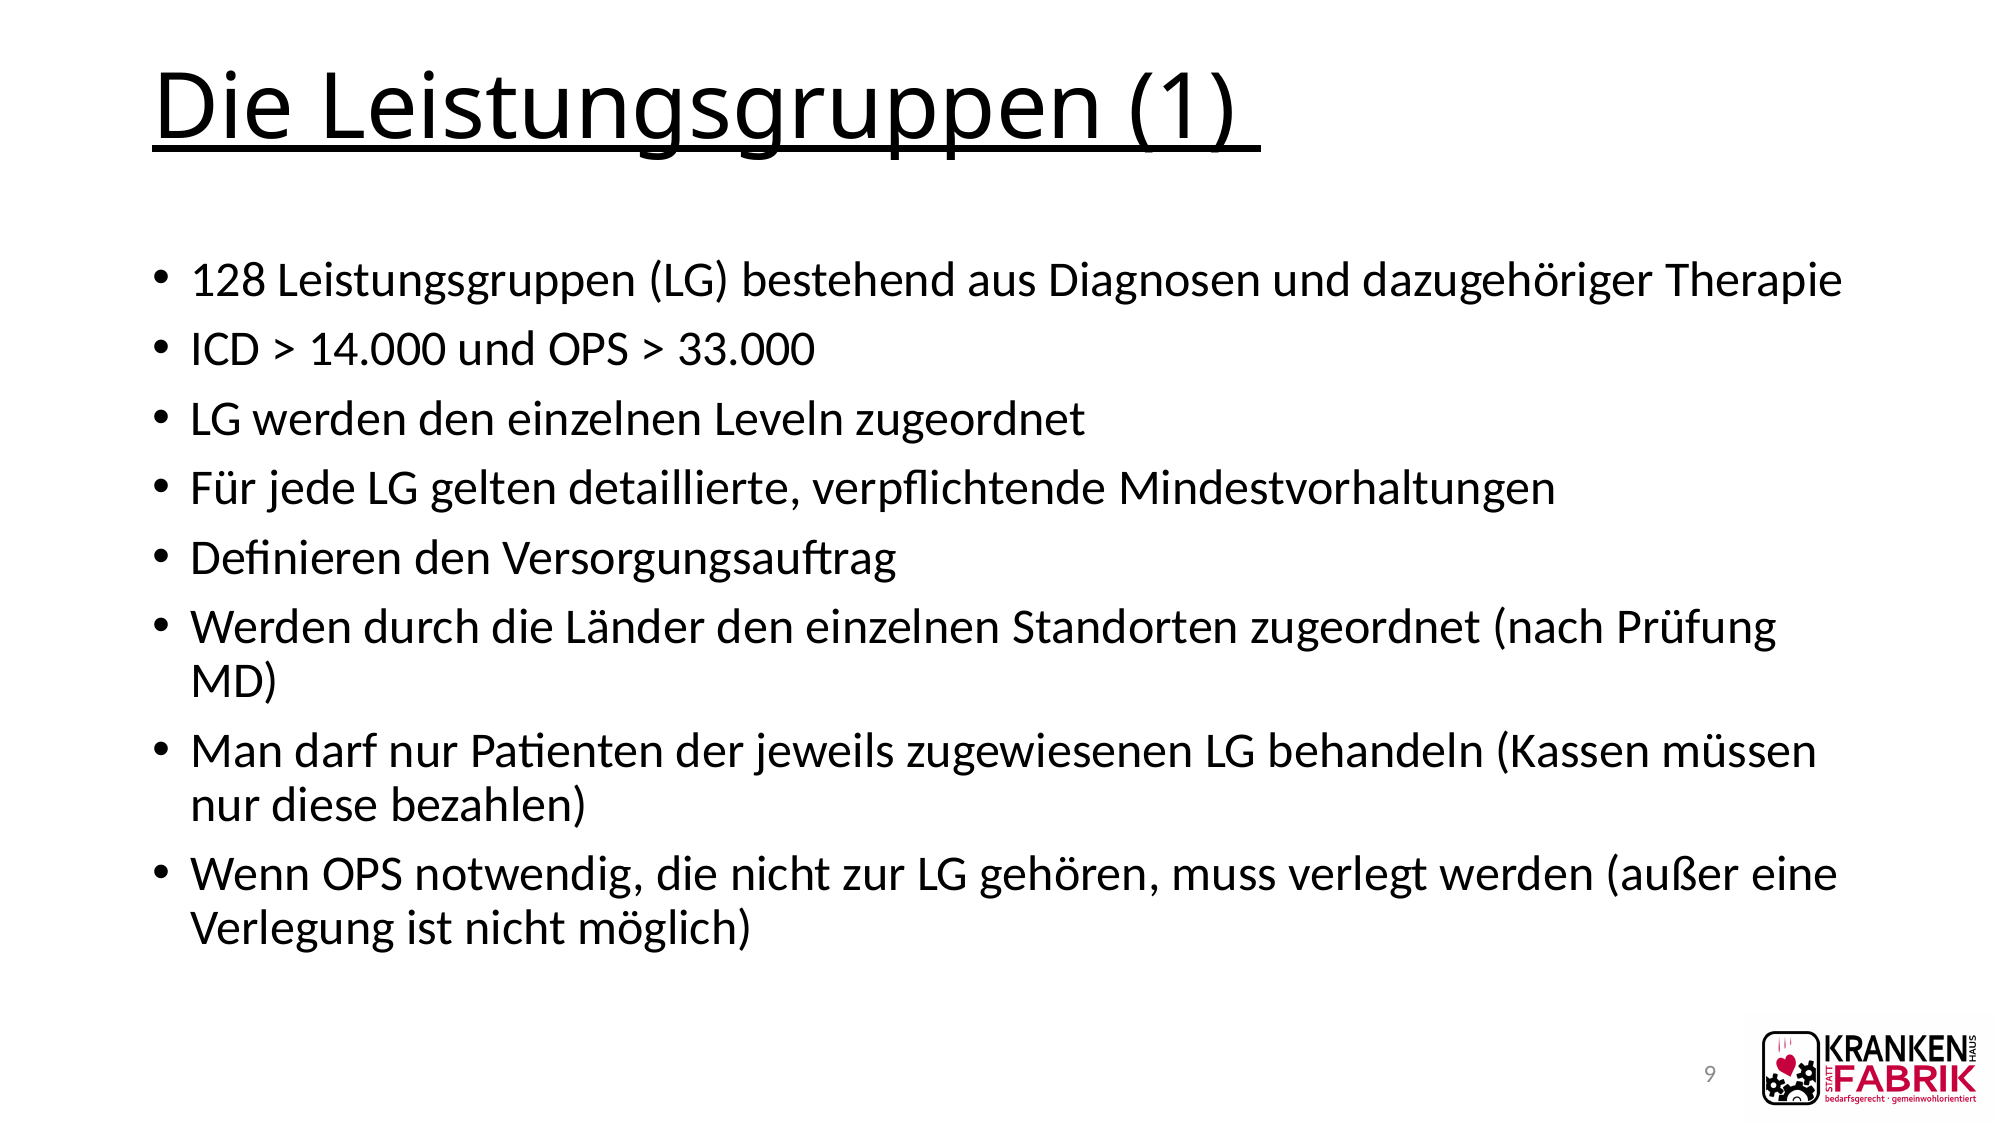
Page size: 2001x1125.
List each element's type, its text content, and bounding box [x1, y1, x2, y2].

slide_number 9 [1281, 1042, 1731, 1103]
title Die Leistungsgruppen (1) [137, 0, 1863, 218]
picture [1744, 1013, 1994, 1123]
list 128 Leistungsgruppen (LG) bestehend aus Diagnosen und dazugehöriger Therapie ICD > 14.000 und OPS > 33.000 LG werden den einzelnen Leveln zugeordnet Für jede LG gelten detaillierte, verpflichtende Mindestvorhaltungen Definieren den Versorgungsauftrag Werden durch die Länder den einzelnen Standorten zugeordnet (nach Prüfung MD) Man darf nur Patienten der jeweils zugewiesenen LG behandeln (Kassen müssen nur diese bezahlen) Wenn OPS notwendig, die nicht zur LG gehören, muss verlegt werden (außer eine Verlegung ist nicht möglich) [137, 245, 1863, 1014]
